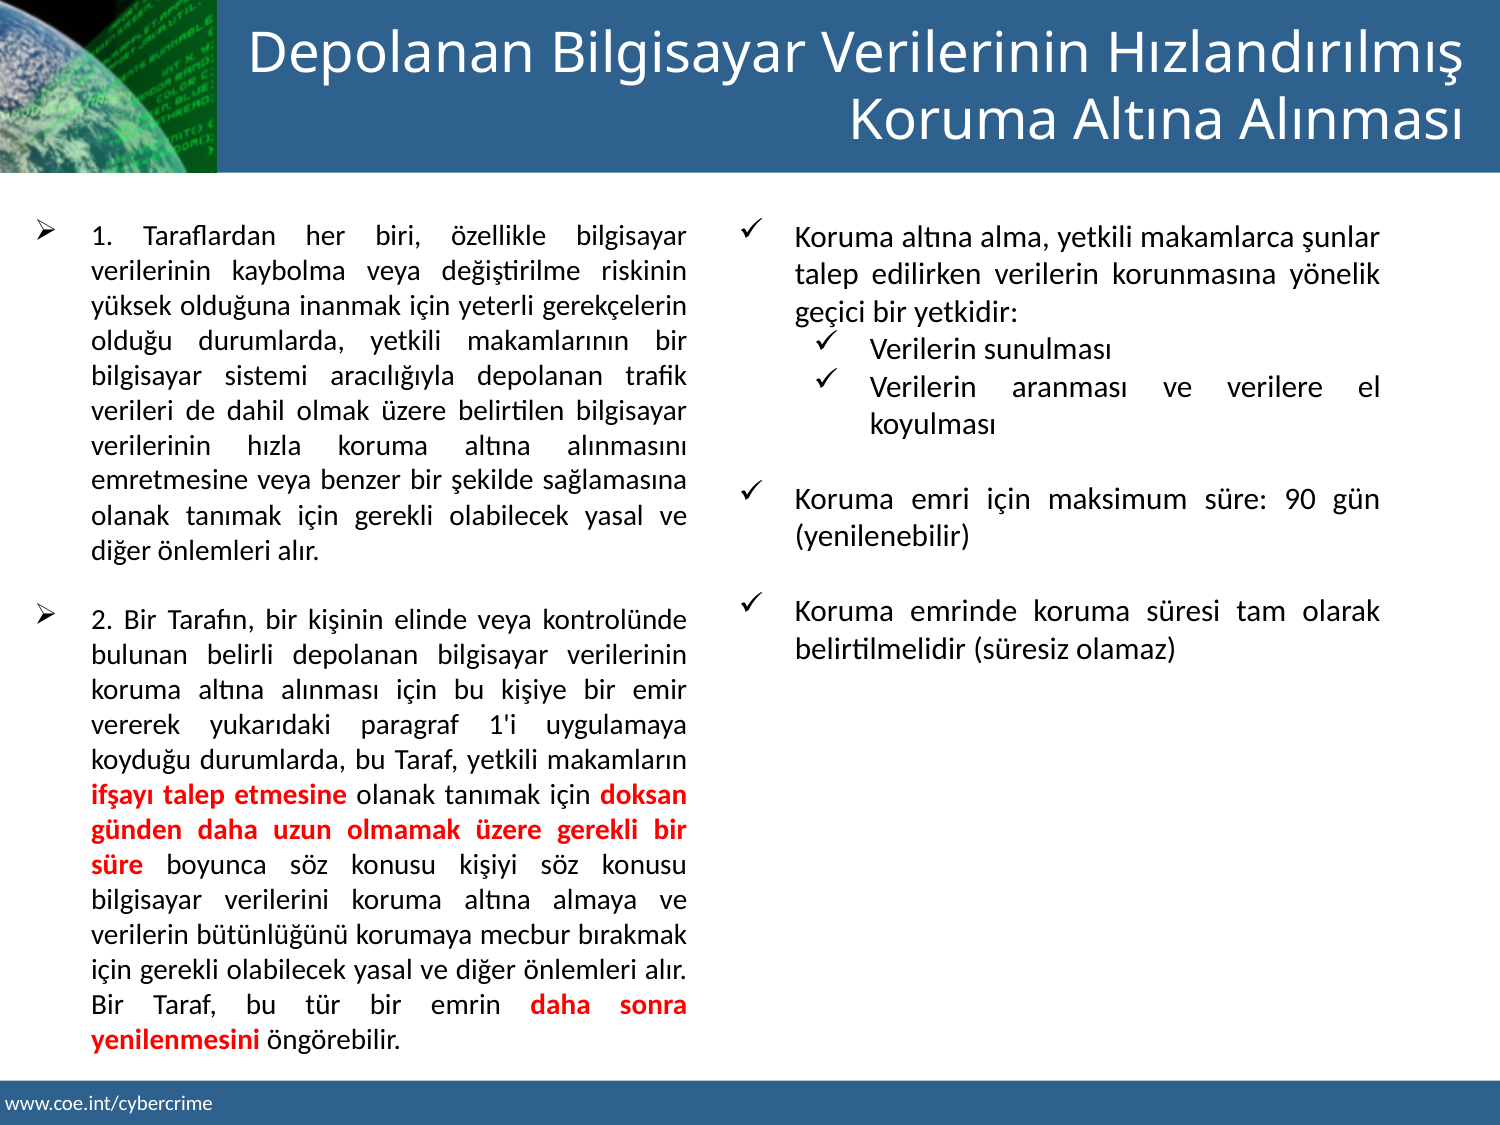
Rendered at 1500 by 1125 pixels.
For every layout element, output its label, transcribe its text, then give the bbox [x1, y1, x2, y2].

text_box Depolanan Bilgisayar Verilerinin Hızlandırılmış Koruma Altına Alınması [227, 8, 1480, 159]
picture [0, 0, 217, 173]
text_box Koruma altına alma, yetkili makamlarca şunlar talep edilirken verilerin korunmasına yönelik geçici bir yetkidir: Verilerin sunulması Verilerin aranması ve verilere el koyulması Koruma emri için maksimum süre: 90 gün (yenilenebilir) Koruma emrinde koruma süresi tam olarak belirtilmelidir (süresiz olamaz) [723, 208, 1397, 673]
text_box 1. Taraflardan her biri, özellikle bilgisayar verilerinin kaybolma veya değiştirilme riskinin yüksek olduğuna inanmak için yeterli gerekçelerin olduğu durumlarda, yetkili makamlarının bir bilgisayar sistemi aracılığıyla depolanan trafik verileri de dahil olmak üzere belirtilen bilgisayar verilerinin hızla koruma altına alınmasını emretmesine veya benzer bir şekilde sağlamasına olanak tanımak için gerekli olabilecek yasal ve diğer önlemleri alır. 2. Bir Tarafın, bir kişinin elinde veya kontrolünde bulunan belirli depolanan bilgisayar verilerinin koruma altına alınması için bu kişiye bir emir vererek yukarıdaki paragraf 1'i uygulamaya koyduğu durumlarda, bu Taraf, yetkili makamların ifşayı talep etmesine olanak tanımak için doksan günden daha uzun olmamak üzere gerekli bir süre boyunca söz konusu kişiyi söz konusu bilgisayar verilerini koruma altına almaya ve verilerin bütünlüğünü korumaya mecbur bırakmak için gerekli olabilecek yasal ve diğer önlemleri alır. Bir Taraf, bu tür bir emrin daha sonra yenilenmesini öngörebilir. [19, 208, 703, 1063]
